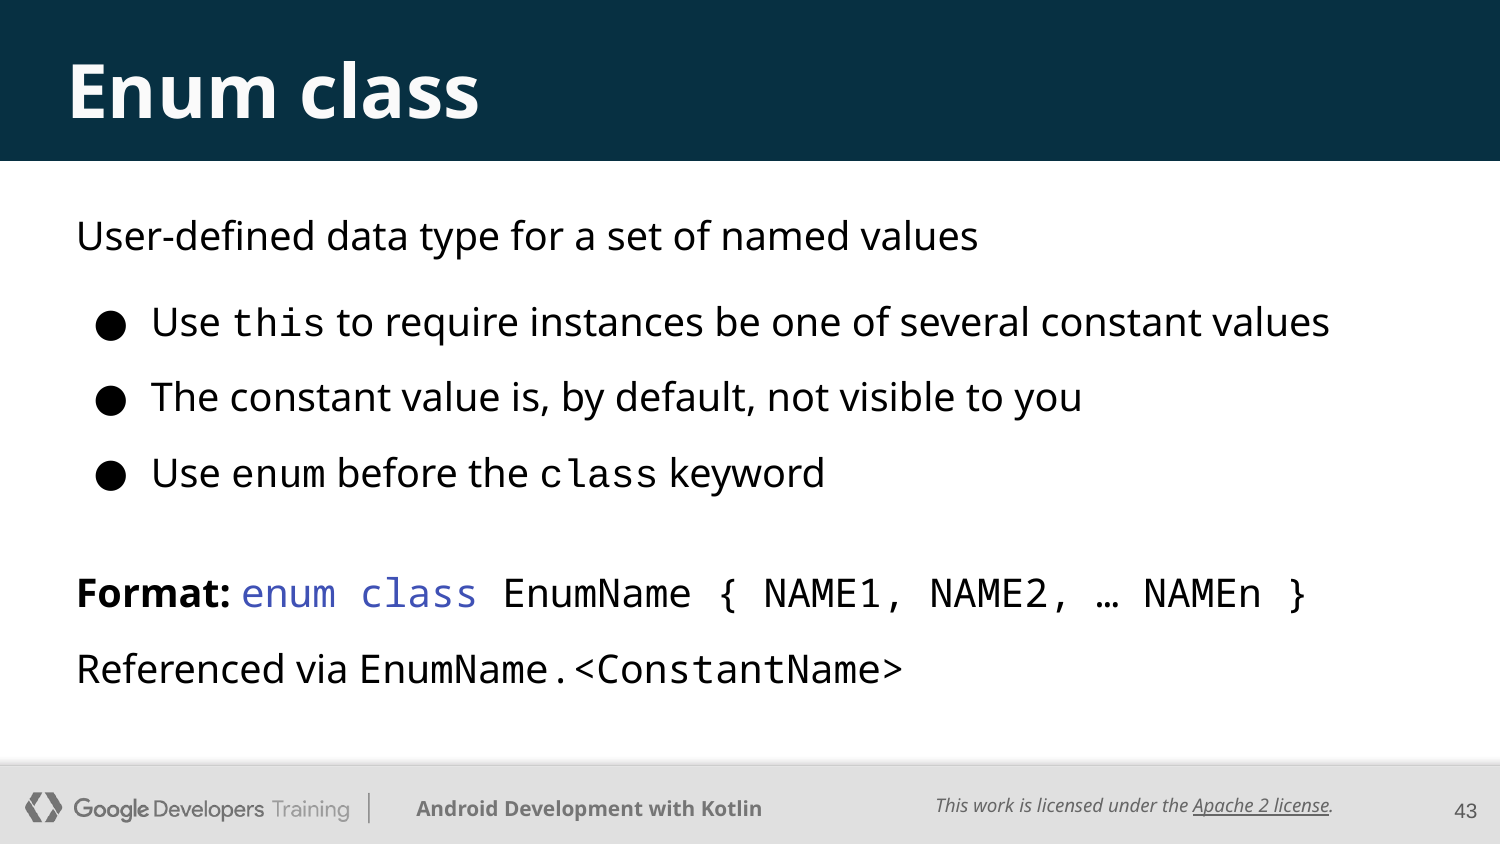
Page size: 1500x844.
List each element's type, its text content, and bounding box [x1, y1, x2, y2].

title Enum class [51, 28, 1449, 122]
list User-defined data type for a set of named values [60, 189, 1449, 254]
text_box Use this to require instances be one of several constant values The constant value is, by default, not visible to you Use enum before the class keyword [60, 274, 1449, 472]
text_box Format: enum class EnumName { NAME1, NAME2, … NAMEn } Referenced via EnumName.<ConstantName> [60, 546, 1449, 731]
picture [0, 161, 1500, 844]
slide_number ‹#› [1402, 777, 1493, 842]
